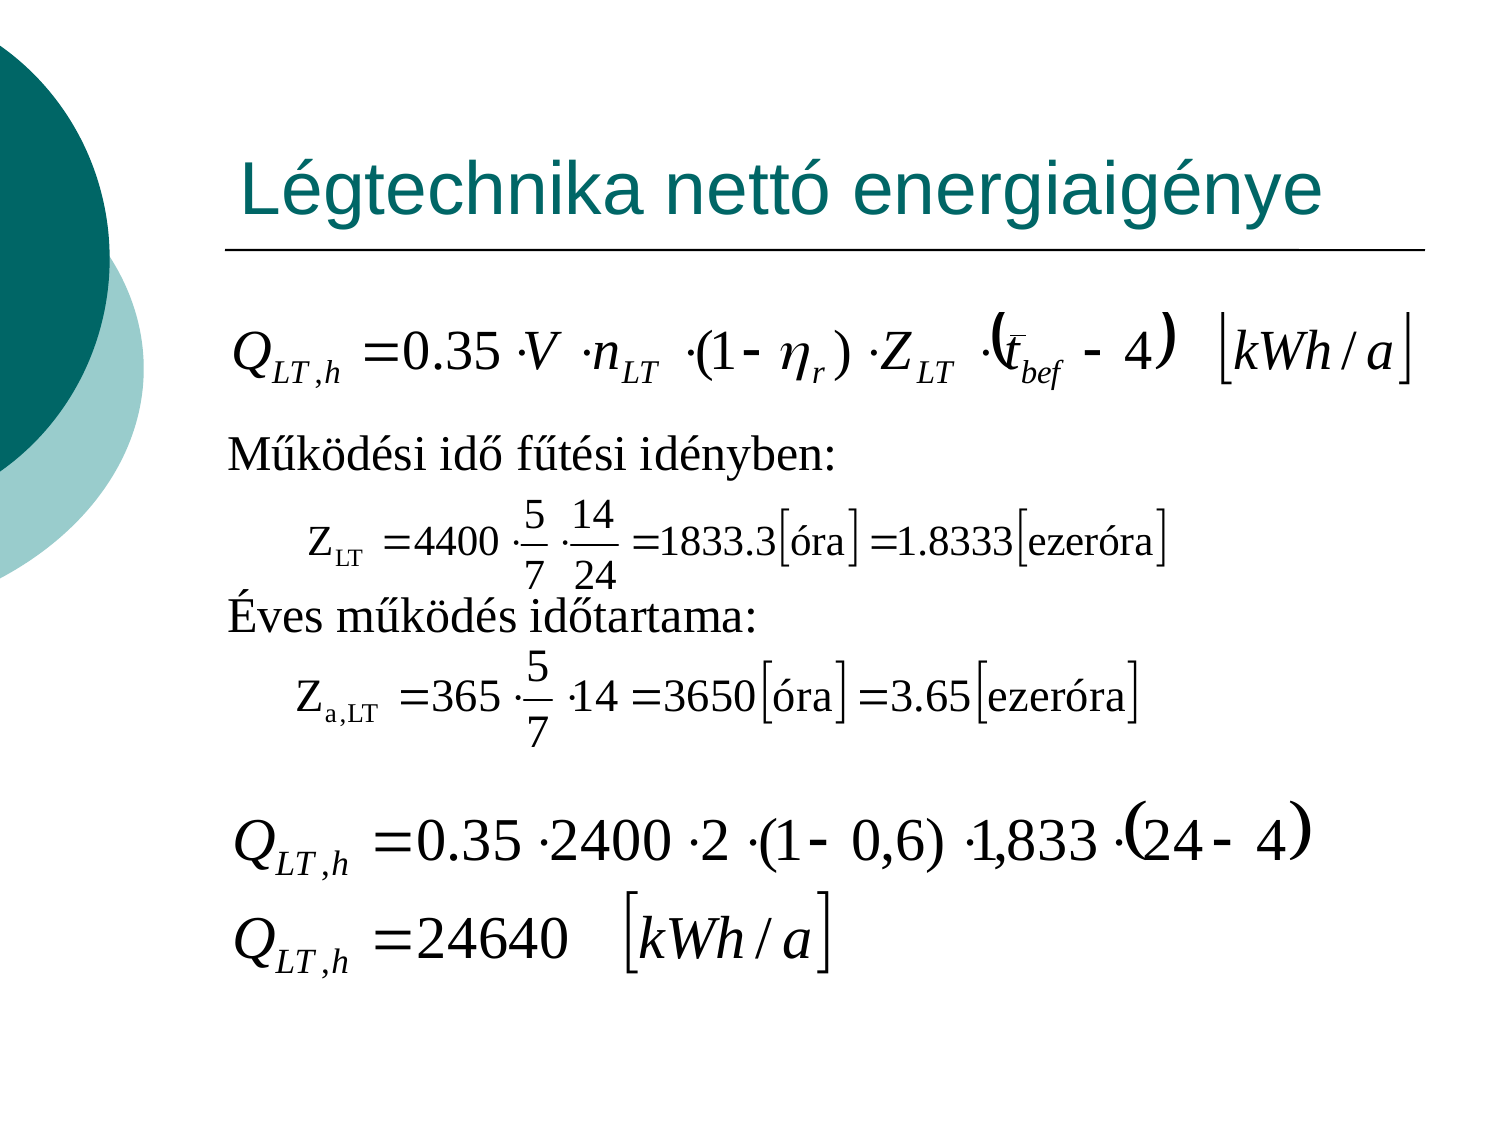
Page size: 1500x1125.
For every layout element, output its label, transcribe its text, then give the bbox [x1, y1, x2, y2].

text_box Működési idő fűtési idényben: [212, 424, 1411, 501]
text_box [224, 799, 1313, 993]
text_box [224, 312, 1422, 403]
text_box Éves működés időtartama: [212, 574, 1300, 650]
title Légtechnika nettó energiaigénye [224, 49, 1425, 237]
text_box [299, 487, 1175, 599]
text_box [287, 637, 1146, 759]
